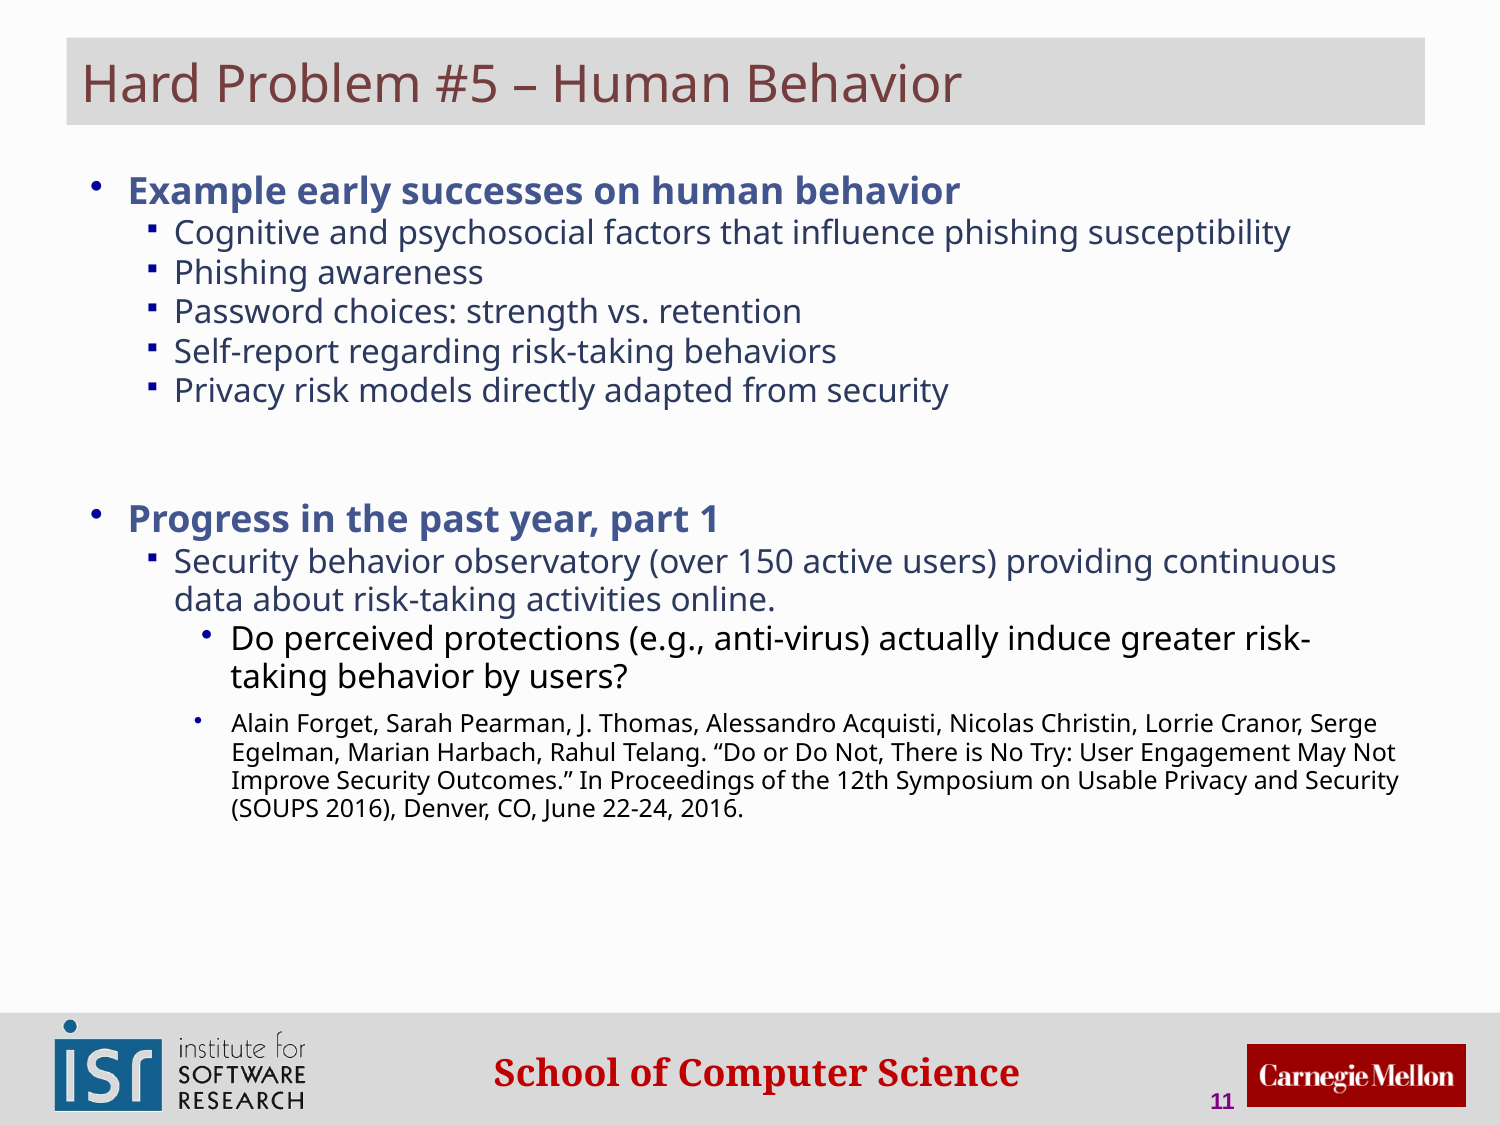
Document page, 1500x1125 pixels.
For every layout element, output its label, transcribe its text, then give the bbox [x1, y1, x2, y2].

title Hard Problem #5 – Human Behavior [66, 37, 1425, 125]
slide_number 11 [937, 1087, 1250, 1122]
picture [24, 975, 325, 1125]
list Example early successes on human behavior Cognitive and psychosocial factors that influence phishing susceptibility Phishing awareness Password choices: strength vs. retention Self-report regarding risk-taking behaviors Privacy risk models directly adapted from security Progress in the past year, part 1 Security behavior observatory (over 150 active users) providing continuous data about risk-taking activities online. Do perceived protections (e.g., anti-virus) actually induce greater risk-taking behavior by users? Alain Forget, Sarah Pearman, J. Thomas, Alessandro Acquisti, Nicolas Christin, Lorrie Cranor, Serge Egelman, Marian Harbach, Rahul Telang. “Do or Do Not, There is No Try: User Engagement May Not Improve Security Outcomes.” In Proceedings of the 12th Symposium on Usable Privacy and Security (SOUPS 2016), Denver, CO, June 22-24, 2016. [75, 162, 1417, 1063]
picture [1247, 1044, 1466, 1107]
